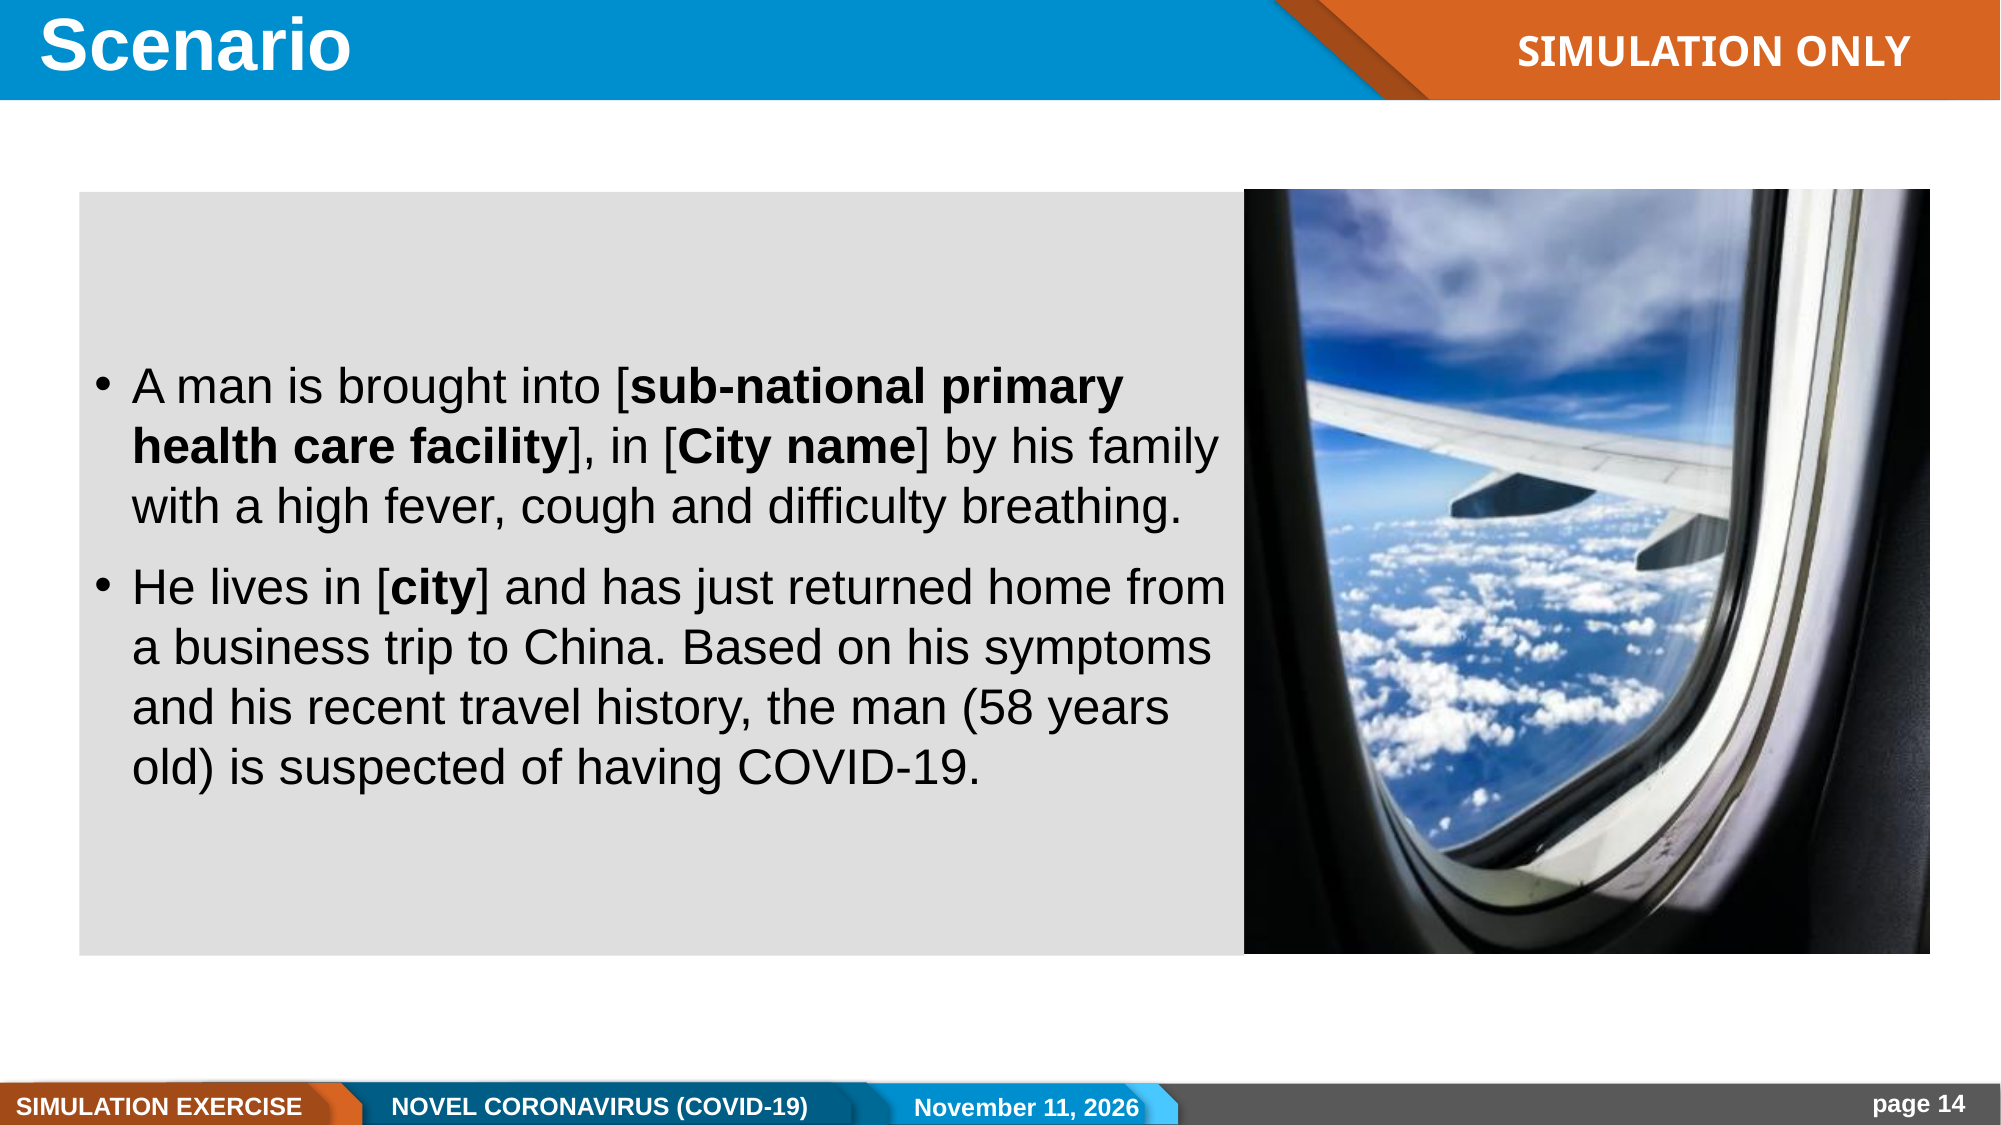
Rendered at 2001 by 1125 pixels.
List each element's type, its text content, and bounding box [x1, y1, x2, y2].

text_box [1272, 0, 1427, 101]
title Scenario [25, 0, 1370, 94]
picture [1244, 189, 1930, 954]
list A man is brought into [sub-national primary health care facility], in [City name] by his family with a high fever, cough and difficulty breathing. He lives in [city] and has just returned home from a business trip to China. Based on his symptoms and his recent travel history, the man (58 years old) is suspected of having COVID-19. [79, 191, 1245, 956]
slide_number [899, 1076, 1518, 1125]
text_box SIMULATION ONLY [1502, 17, 1926, 82]
text_box [1317, 0, 2000, 101]
